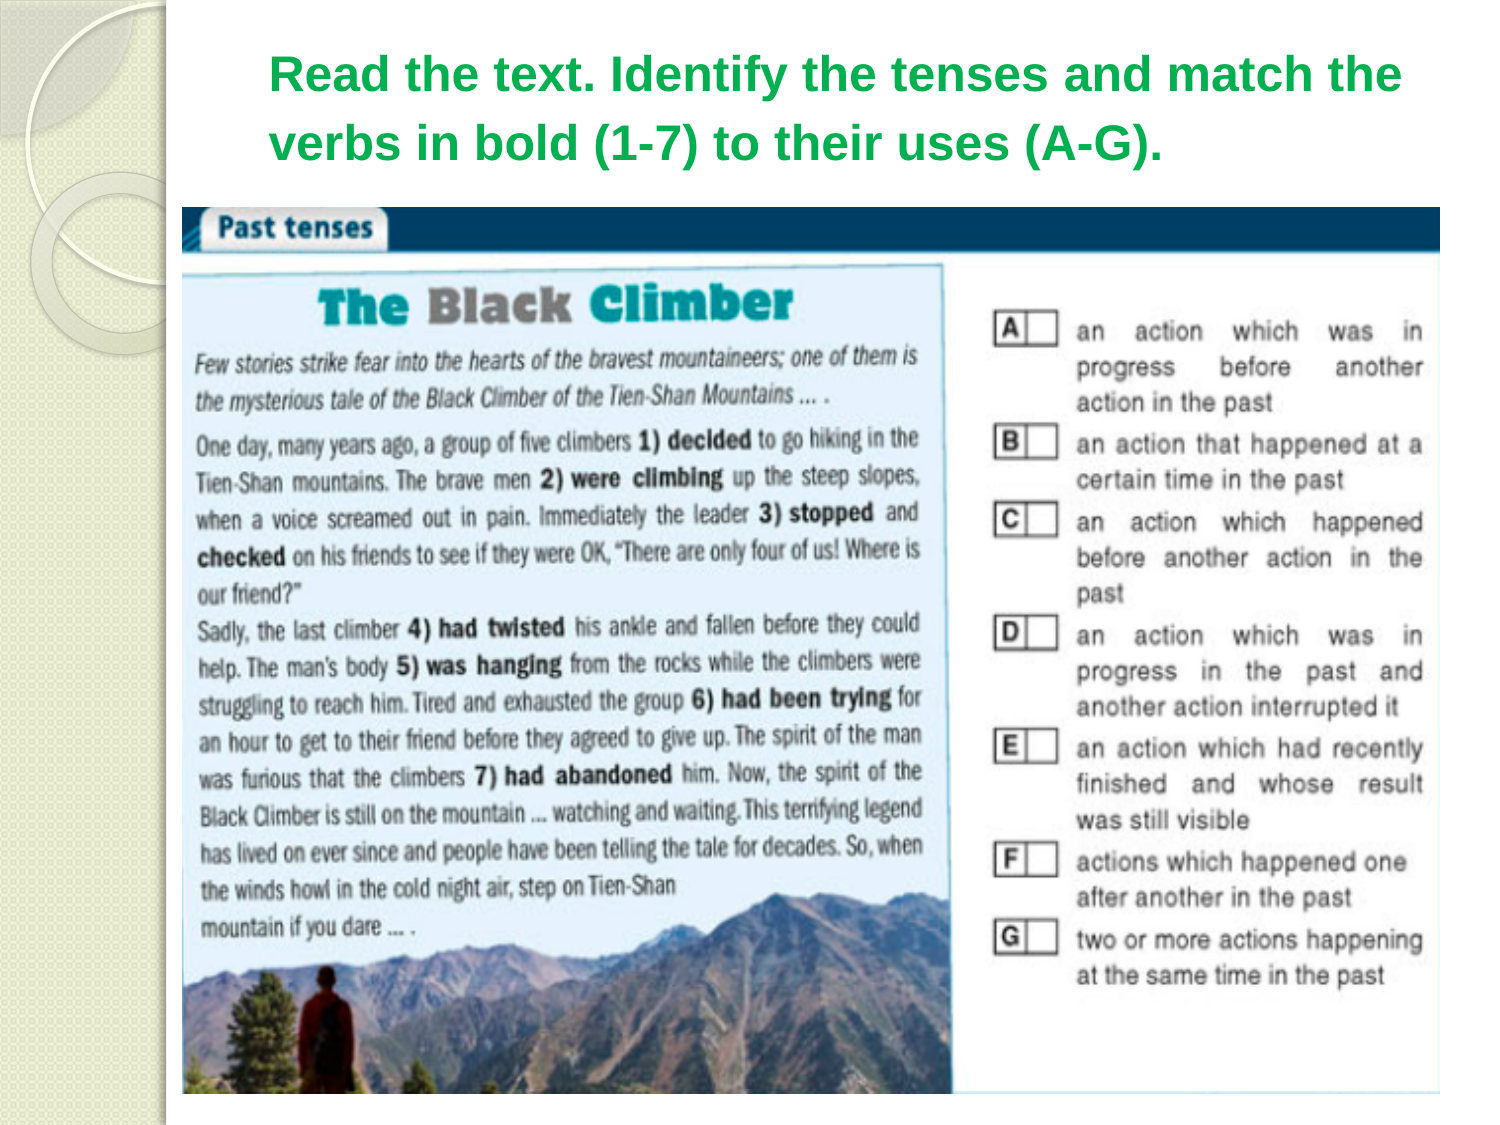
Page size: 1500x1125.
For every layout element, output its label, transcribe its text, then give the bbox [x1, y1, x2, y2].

title Read the text. Identify the tenses and match the verbs in bold (1-7) to their uses (A-G). [253, 30, 1459, 232]
picture [182, 207, 1440, 1094]
